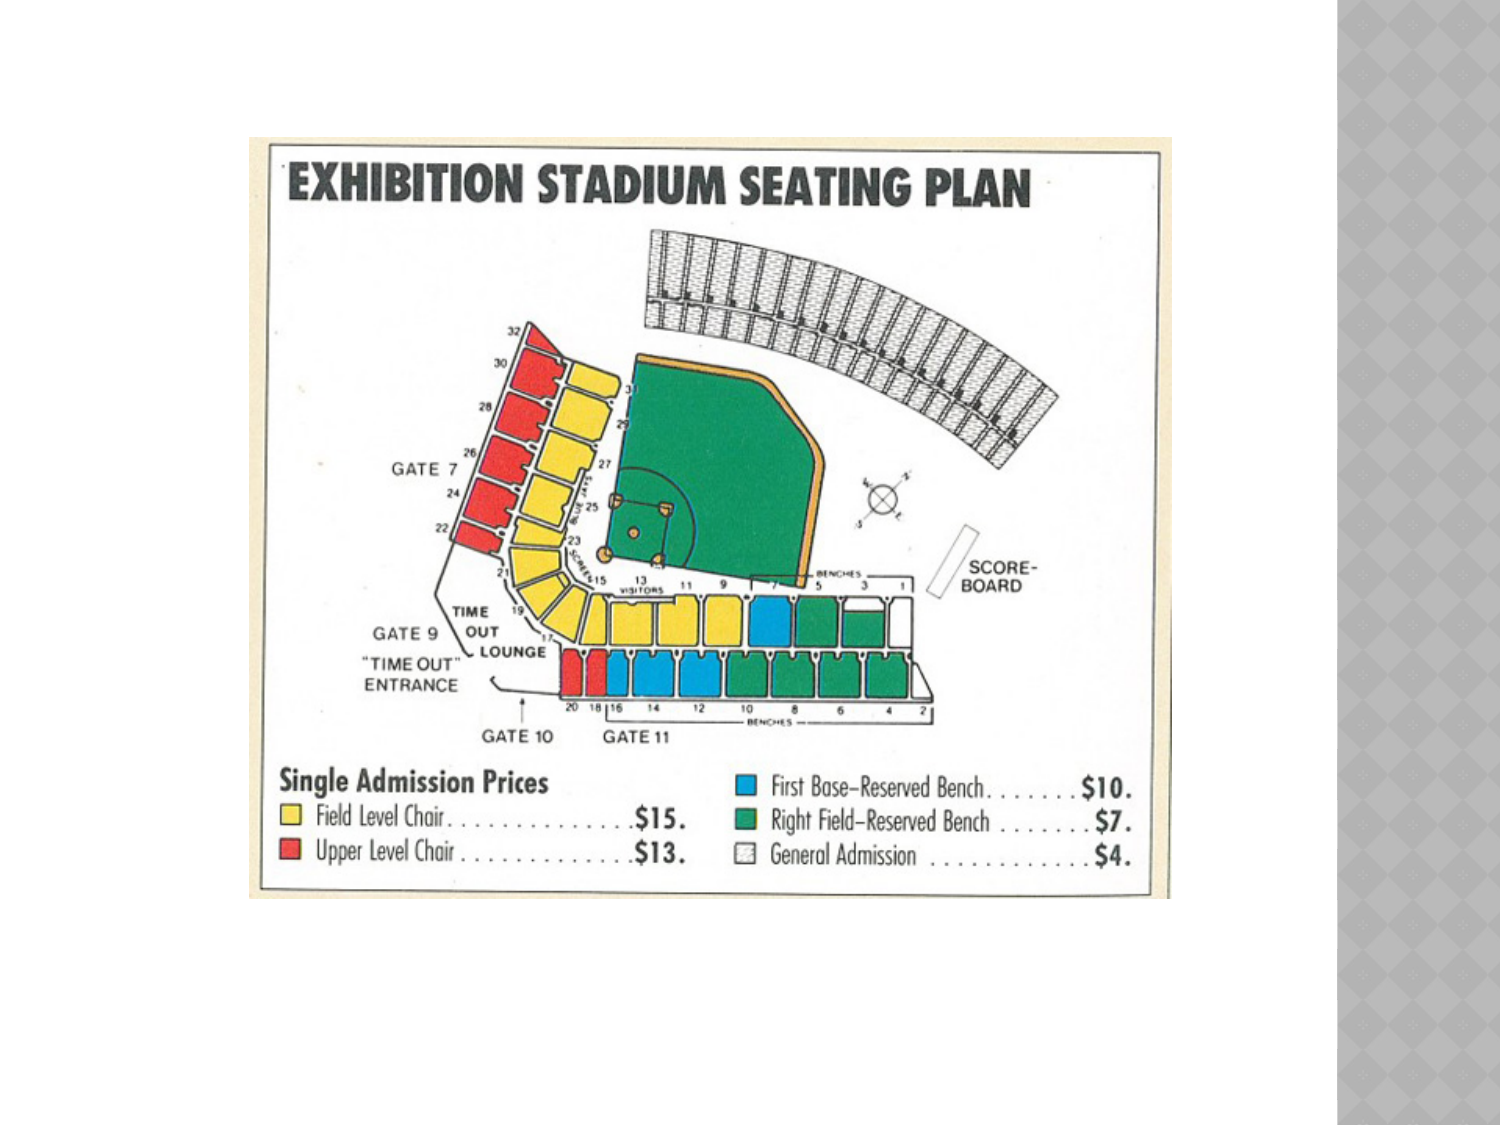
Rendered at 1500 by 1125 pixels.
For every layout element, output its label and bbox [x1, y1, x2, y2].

picture [249, 137, 1173, 899]
